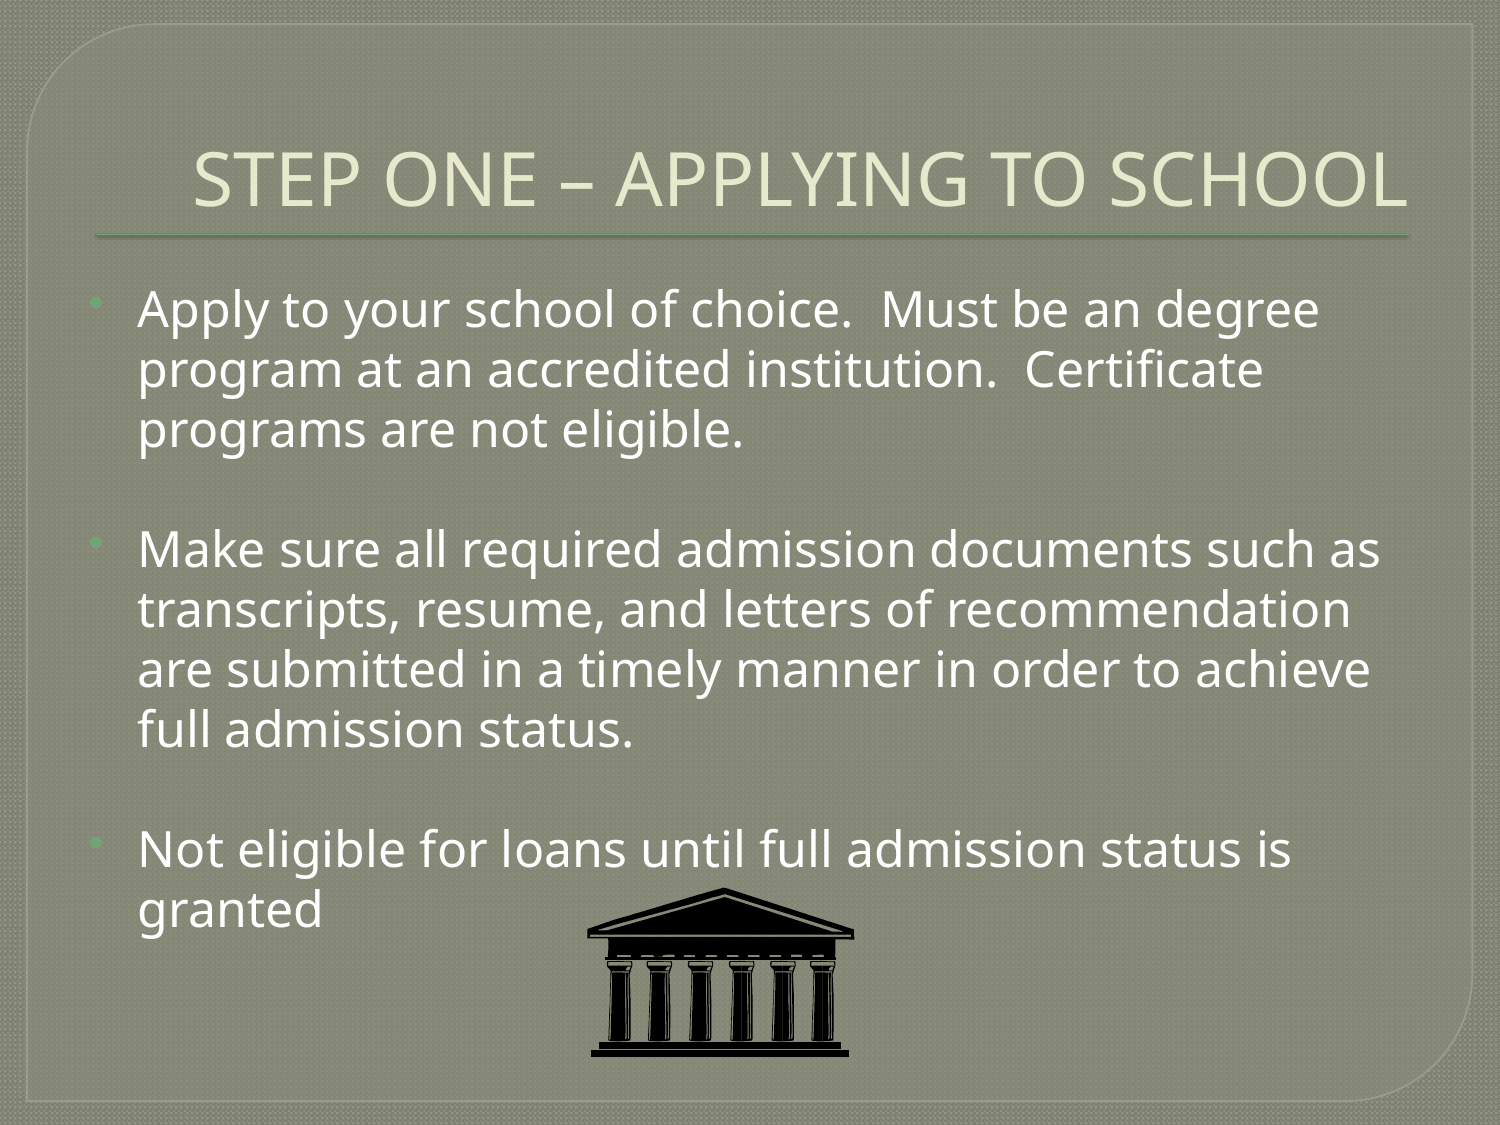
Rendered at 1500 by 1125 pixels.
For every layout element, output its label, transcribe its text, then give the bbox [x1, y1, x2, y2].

title STEP ONE – APPLYING TO SCHOOL [75, 41, 1425, 230]
picture [587, 887, 855, 1058]
list Apply to your school of choice. Must be an degree program at an accredited institution. Certificate programs are not eligible. Make sure all required admission documents such as transcripts, resume, and letters of recommendation are submitted in a timely manner in order to achieve full admission status. Not eligible for loans until full admission status is granted [74, 269, 1426, 1013]
